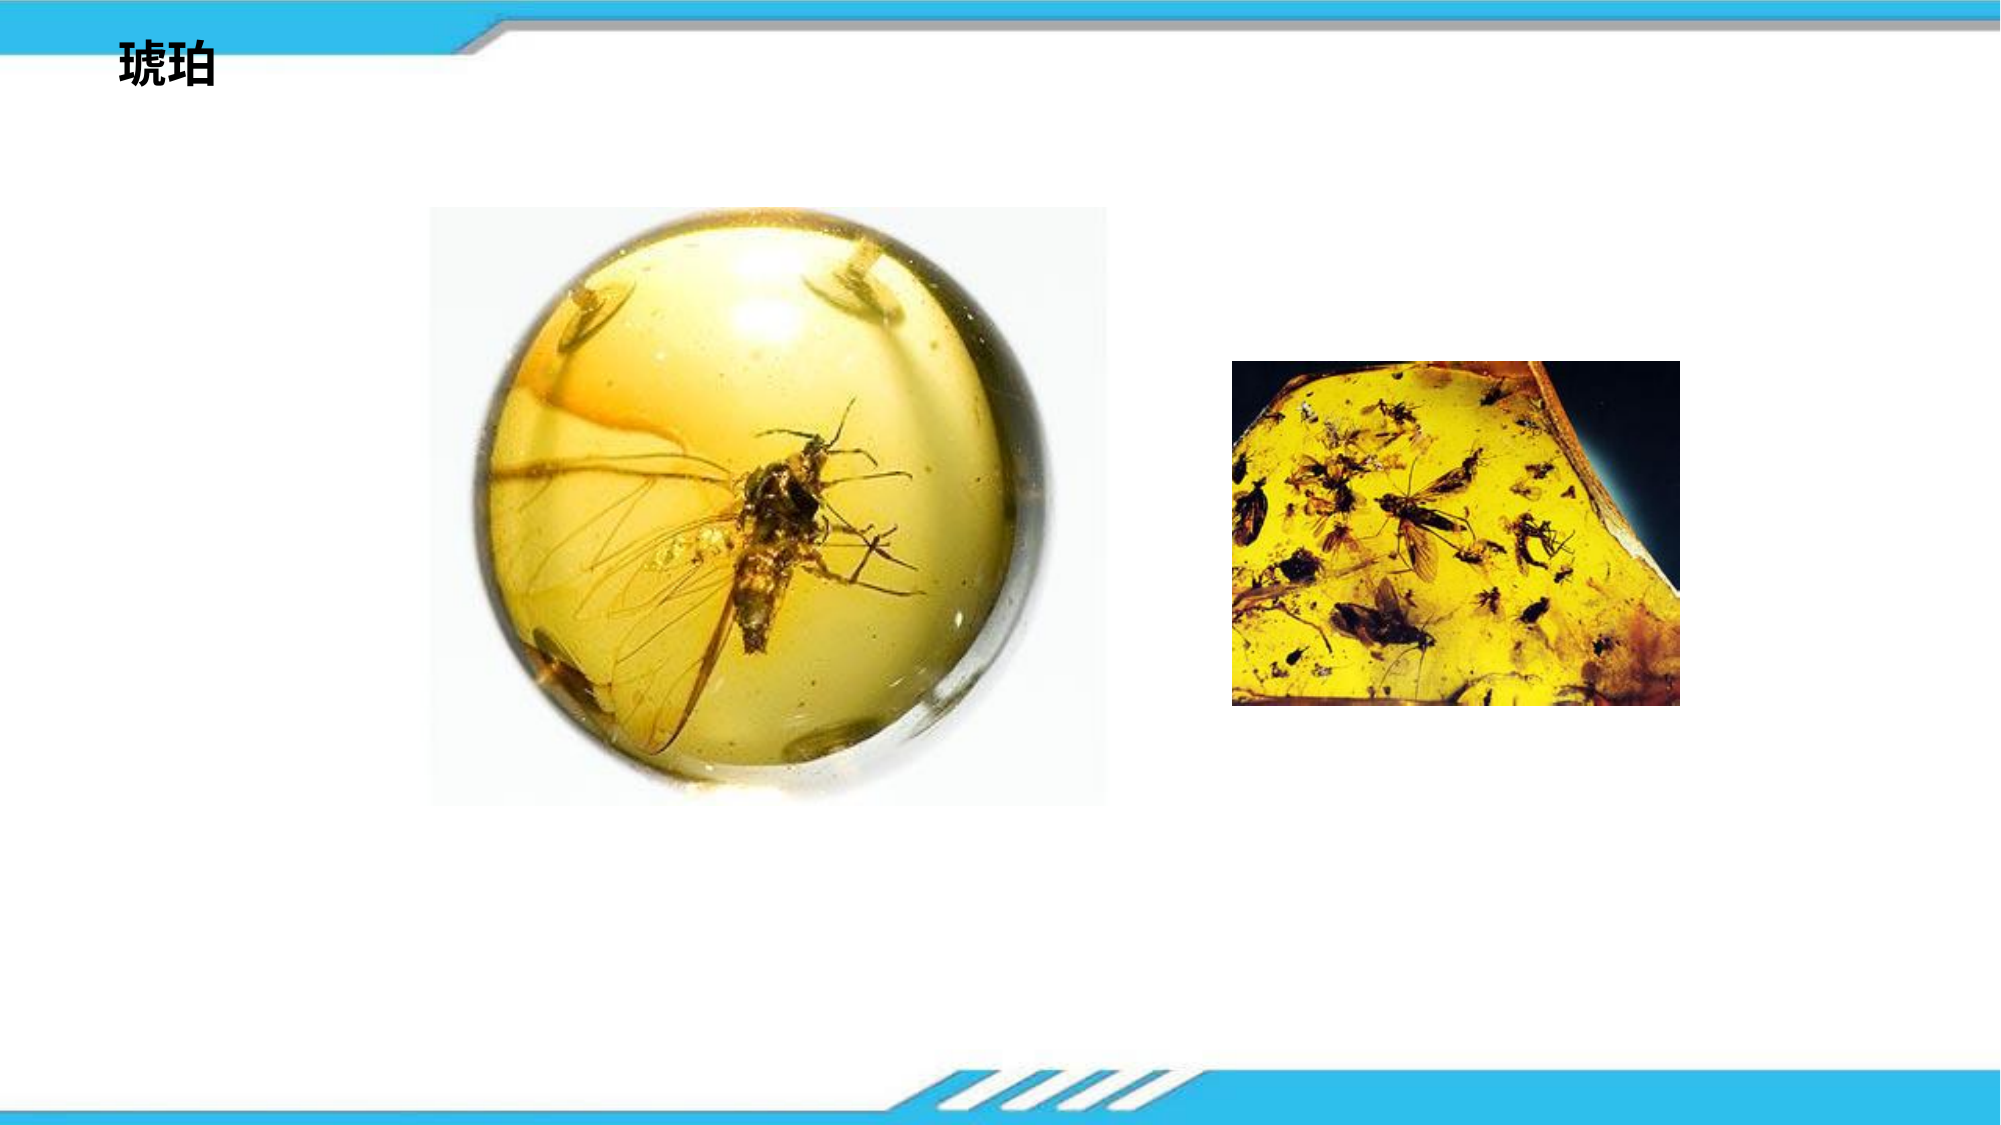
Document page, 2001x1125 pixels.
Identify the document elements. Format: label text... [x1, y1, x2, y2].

picture [0, 0, 2001, 1125]
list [1238, 361, 1680, 706]
title 琥珀 [102, 11, 1583, 114]
